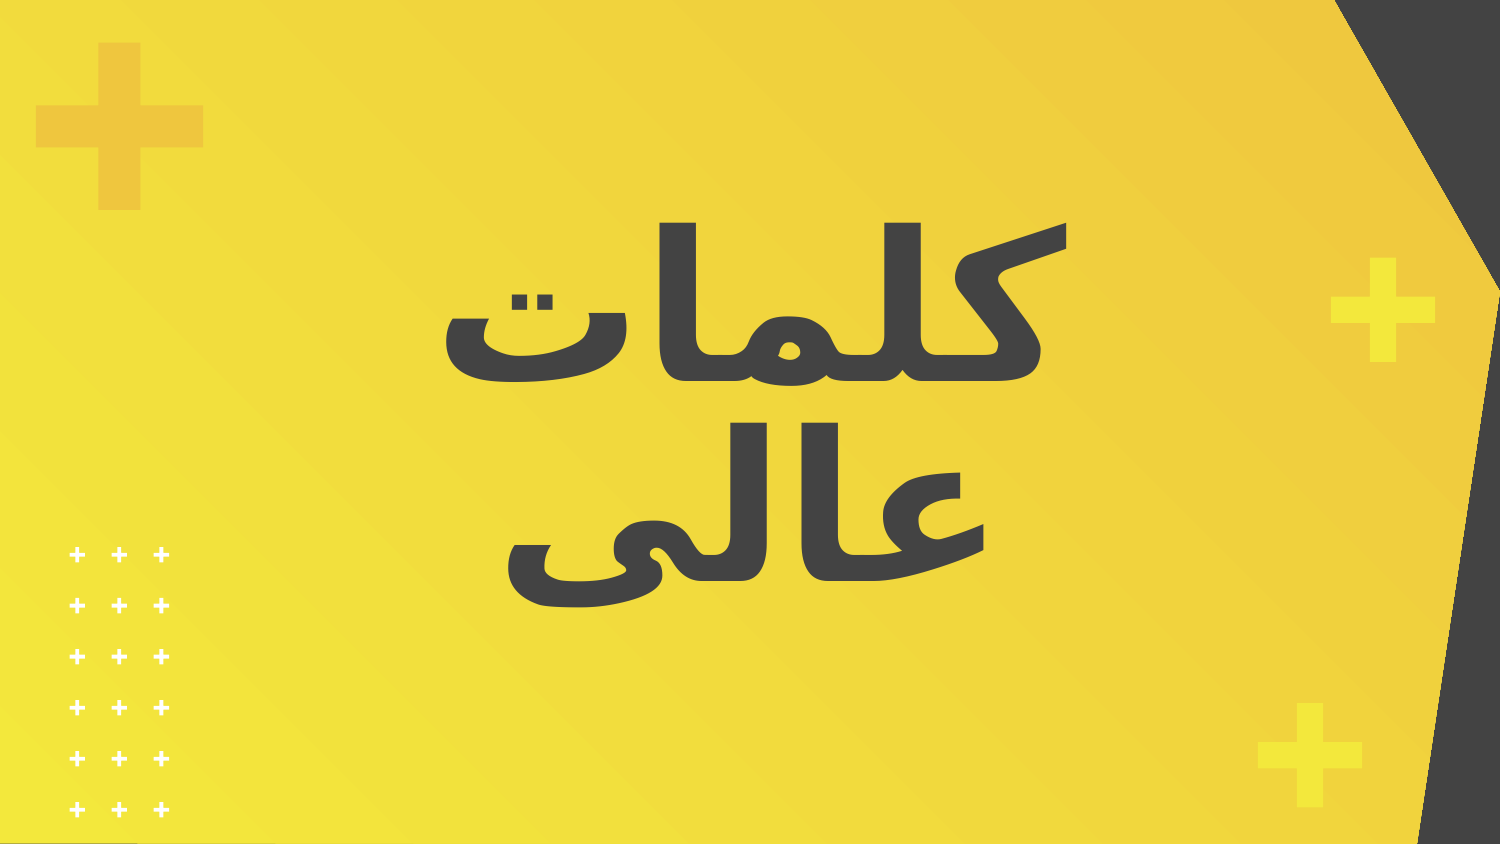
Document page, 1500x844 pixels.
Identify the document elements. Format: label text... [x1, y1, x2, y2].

title کلمات عالی [186, 214, 1314, 630]
